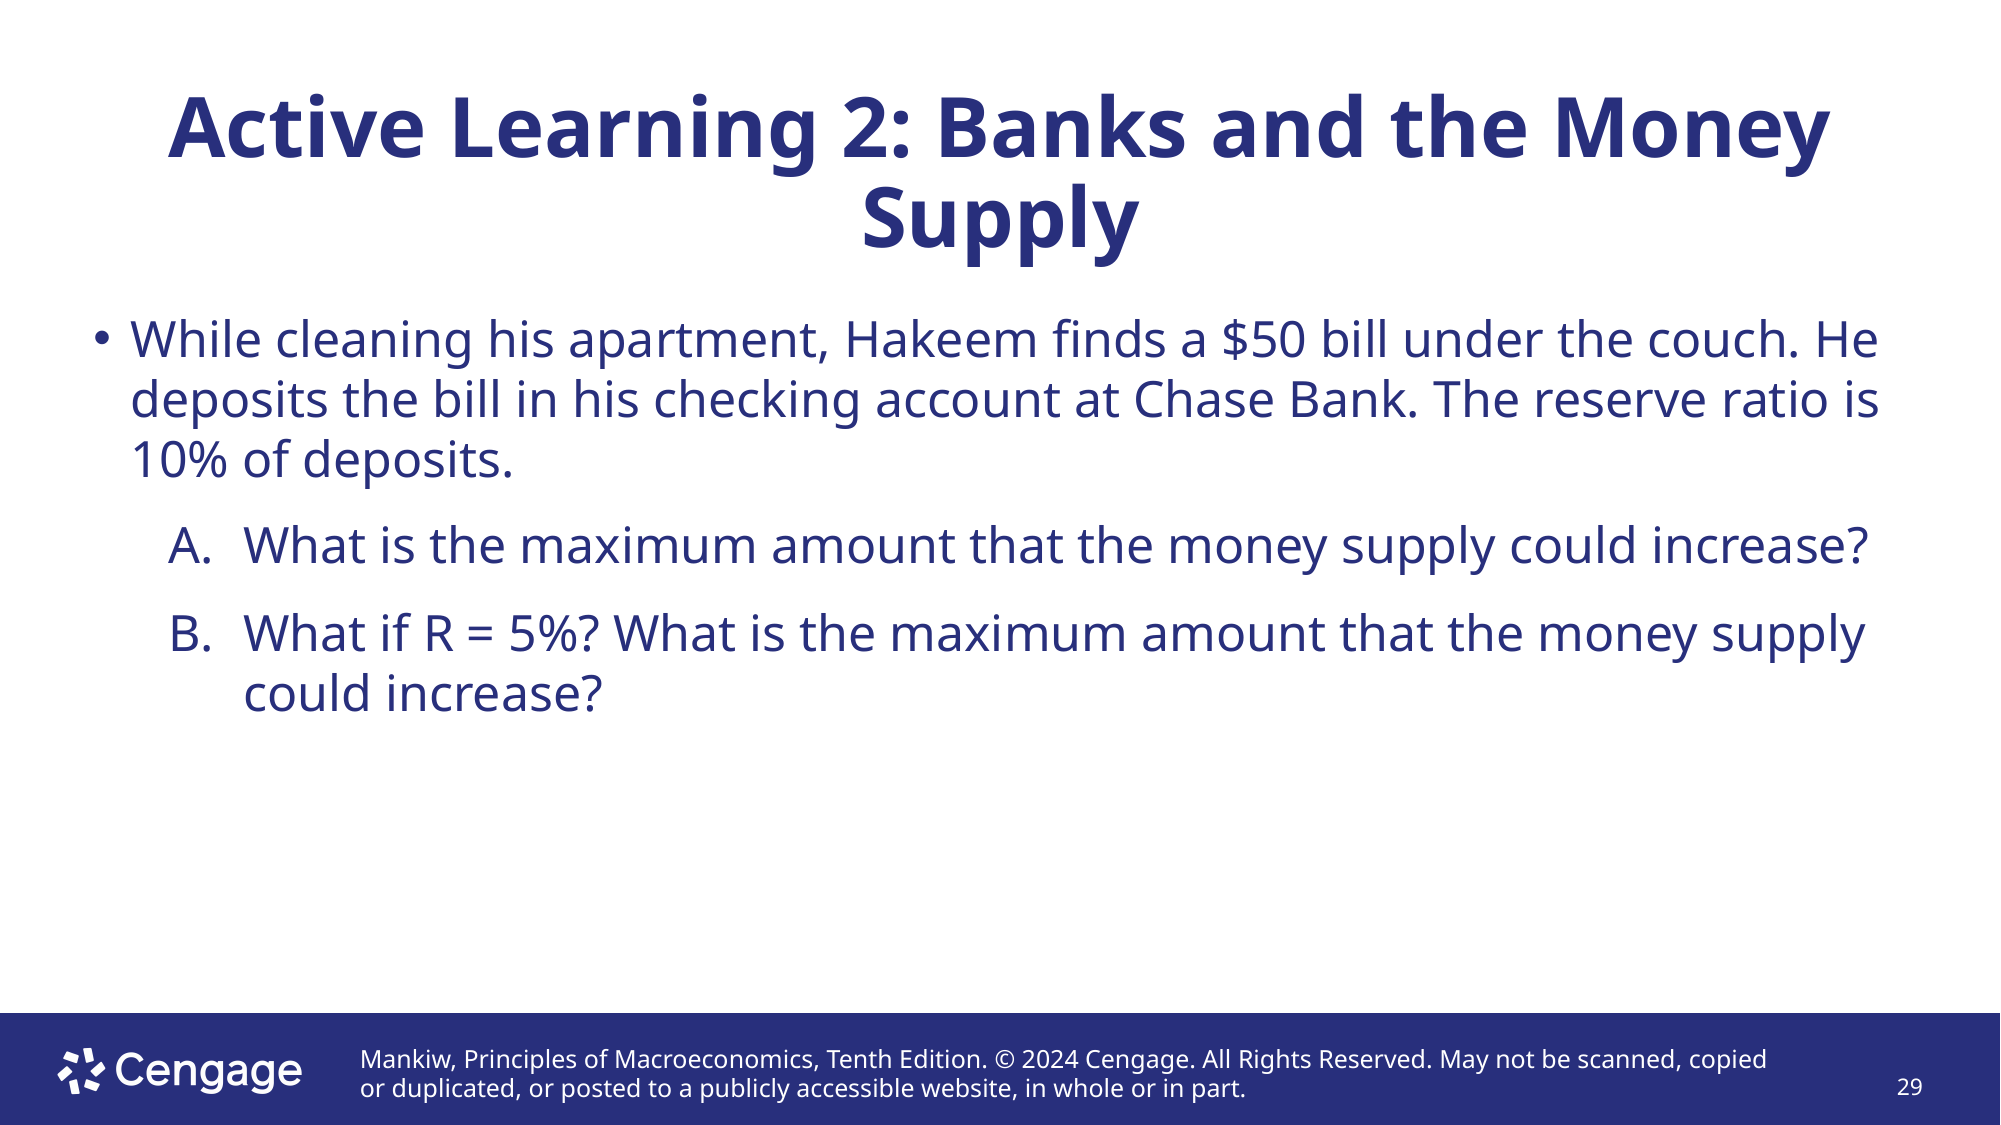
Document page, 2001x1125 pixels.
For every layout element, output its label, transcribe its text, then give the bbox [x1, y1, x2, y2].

list While cleaning his apartment, Hakeem finds a $50 bill under the couch. He deposits the bill in his checking account at Chase Bank. The reserve ratio is 10% of deposits. What is the maximum amount that the money supply could increase? What if R = 5%? What is the maximum amount that the money supply could increase? [78, 299, 1923, 1014]
title Active Learning 2: Banks and the Money Supply [78, 77, 1923, 278]
picture [30, 1020, 329, 1122]
